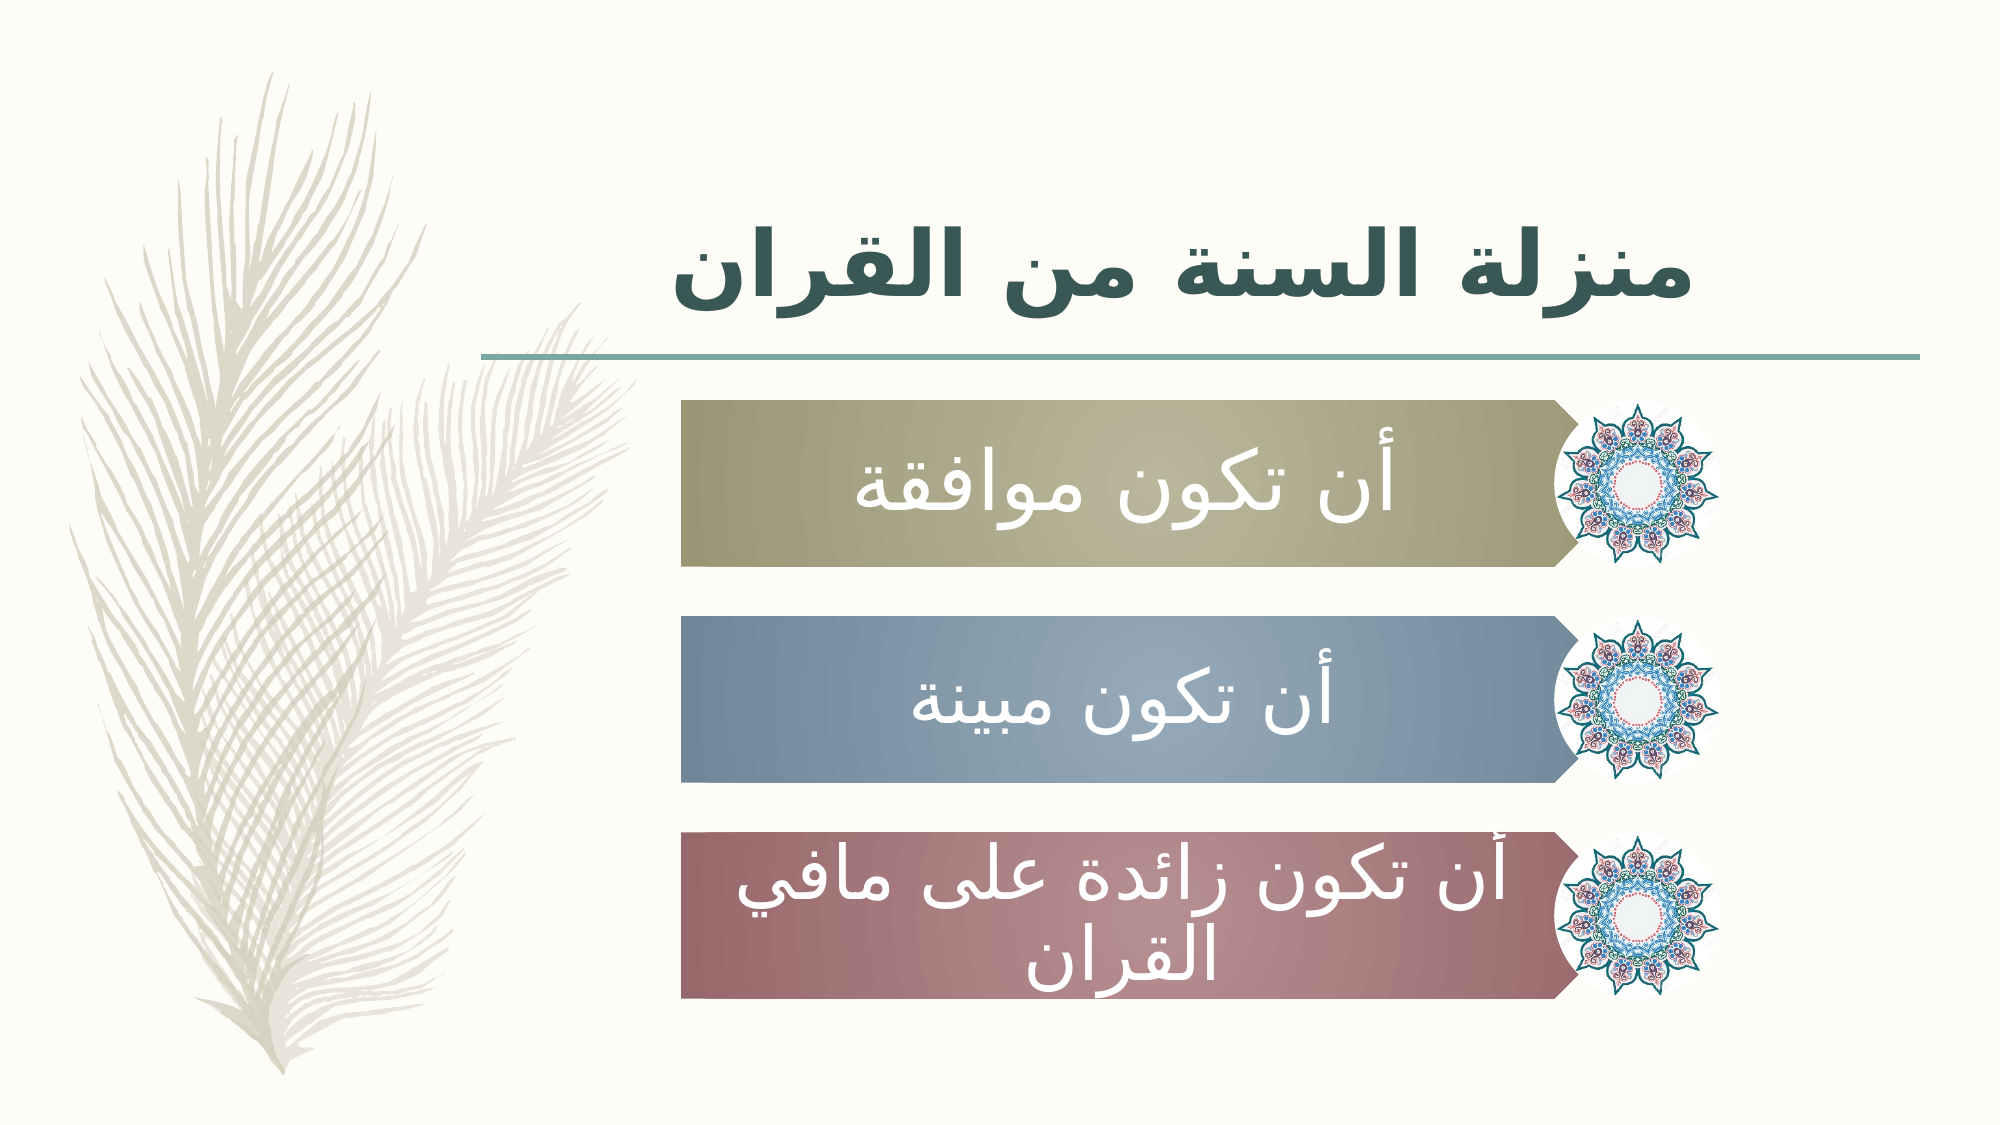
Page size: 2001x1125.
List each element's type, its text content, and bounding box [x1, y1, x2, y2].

title منزلة السنة من القران [481, 93, 1920, 350]
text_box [480, 399, 1921, 1000]
